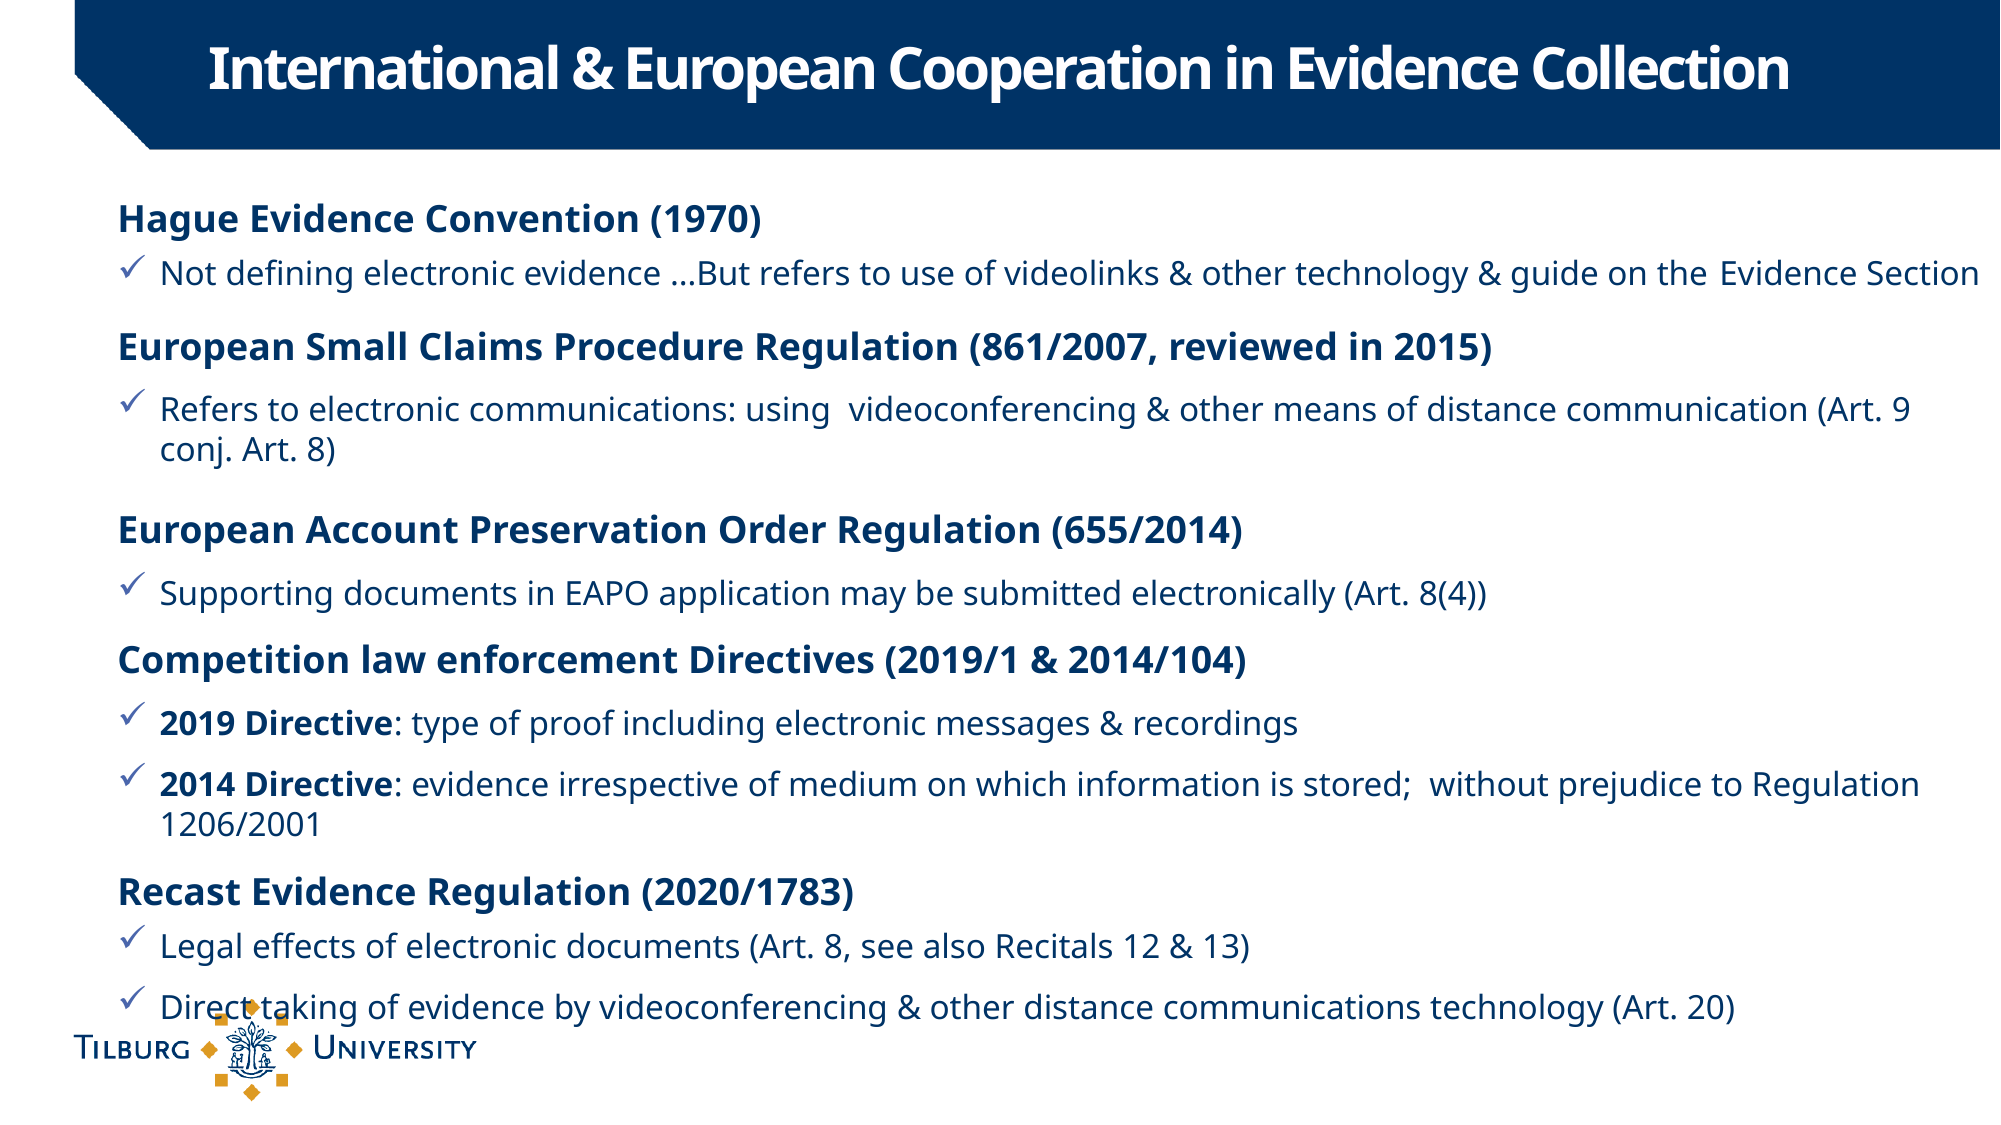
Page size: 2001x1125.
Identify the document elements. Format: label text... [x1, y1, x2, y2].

picture [74, 0, 2000, 150]
title International & European Cooperation in Evidence Collection [151, 0, 1849, 142]
picture [0, 974, 2001, 1125]
list Hague Evidence Convention (1970) Not defining electronic evidence …But refers to use of videolinks & other technology & guide on the Evidence Section European Small Claims Procedure Regulation (861/2007, reviewed in 2015) Refers to electronic communications: using videoconferencing & other means of distance communication (Art. 9 conj. Art. 8) European Account Preservation Order Regulation (655/2014) Supporting documents in EAPO application may be submitted electronically (Art. 8(4)) Competition law enforcement Directives (2019/1 & 2014/104) 2019 Directive: type of proof including electronic messages & recordings 2014 Directive: evidence irrespective of medium on which information is stored; without prejudice to Regulation 1206/2001 Recast Evidence Regulation (2020/1783) Legal effects of electronic documents (Art. 8, see also Recitals 12 & 13) Direct taking of evidence by videoconferencing & other distance communications technology (Art. 20) [101, 195, 2000, 1070]
